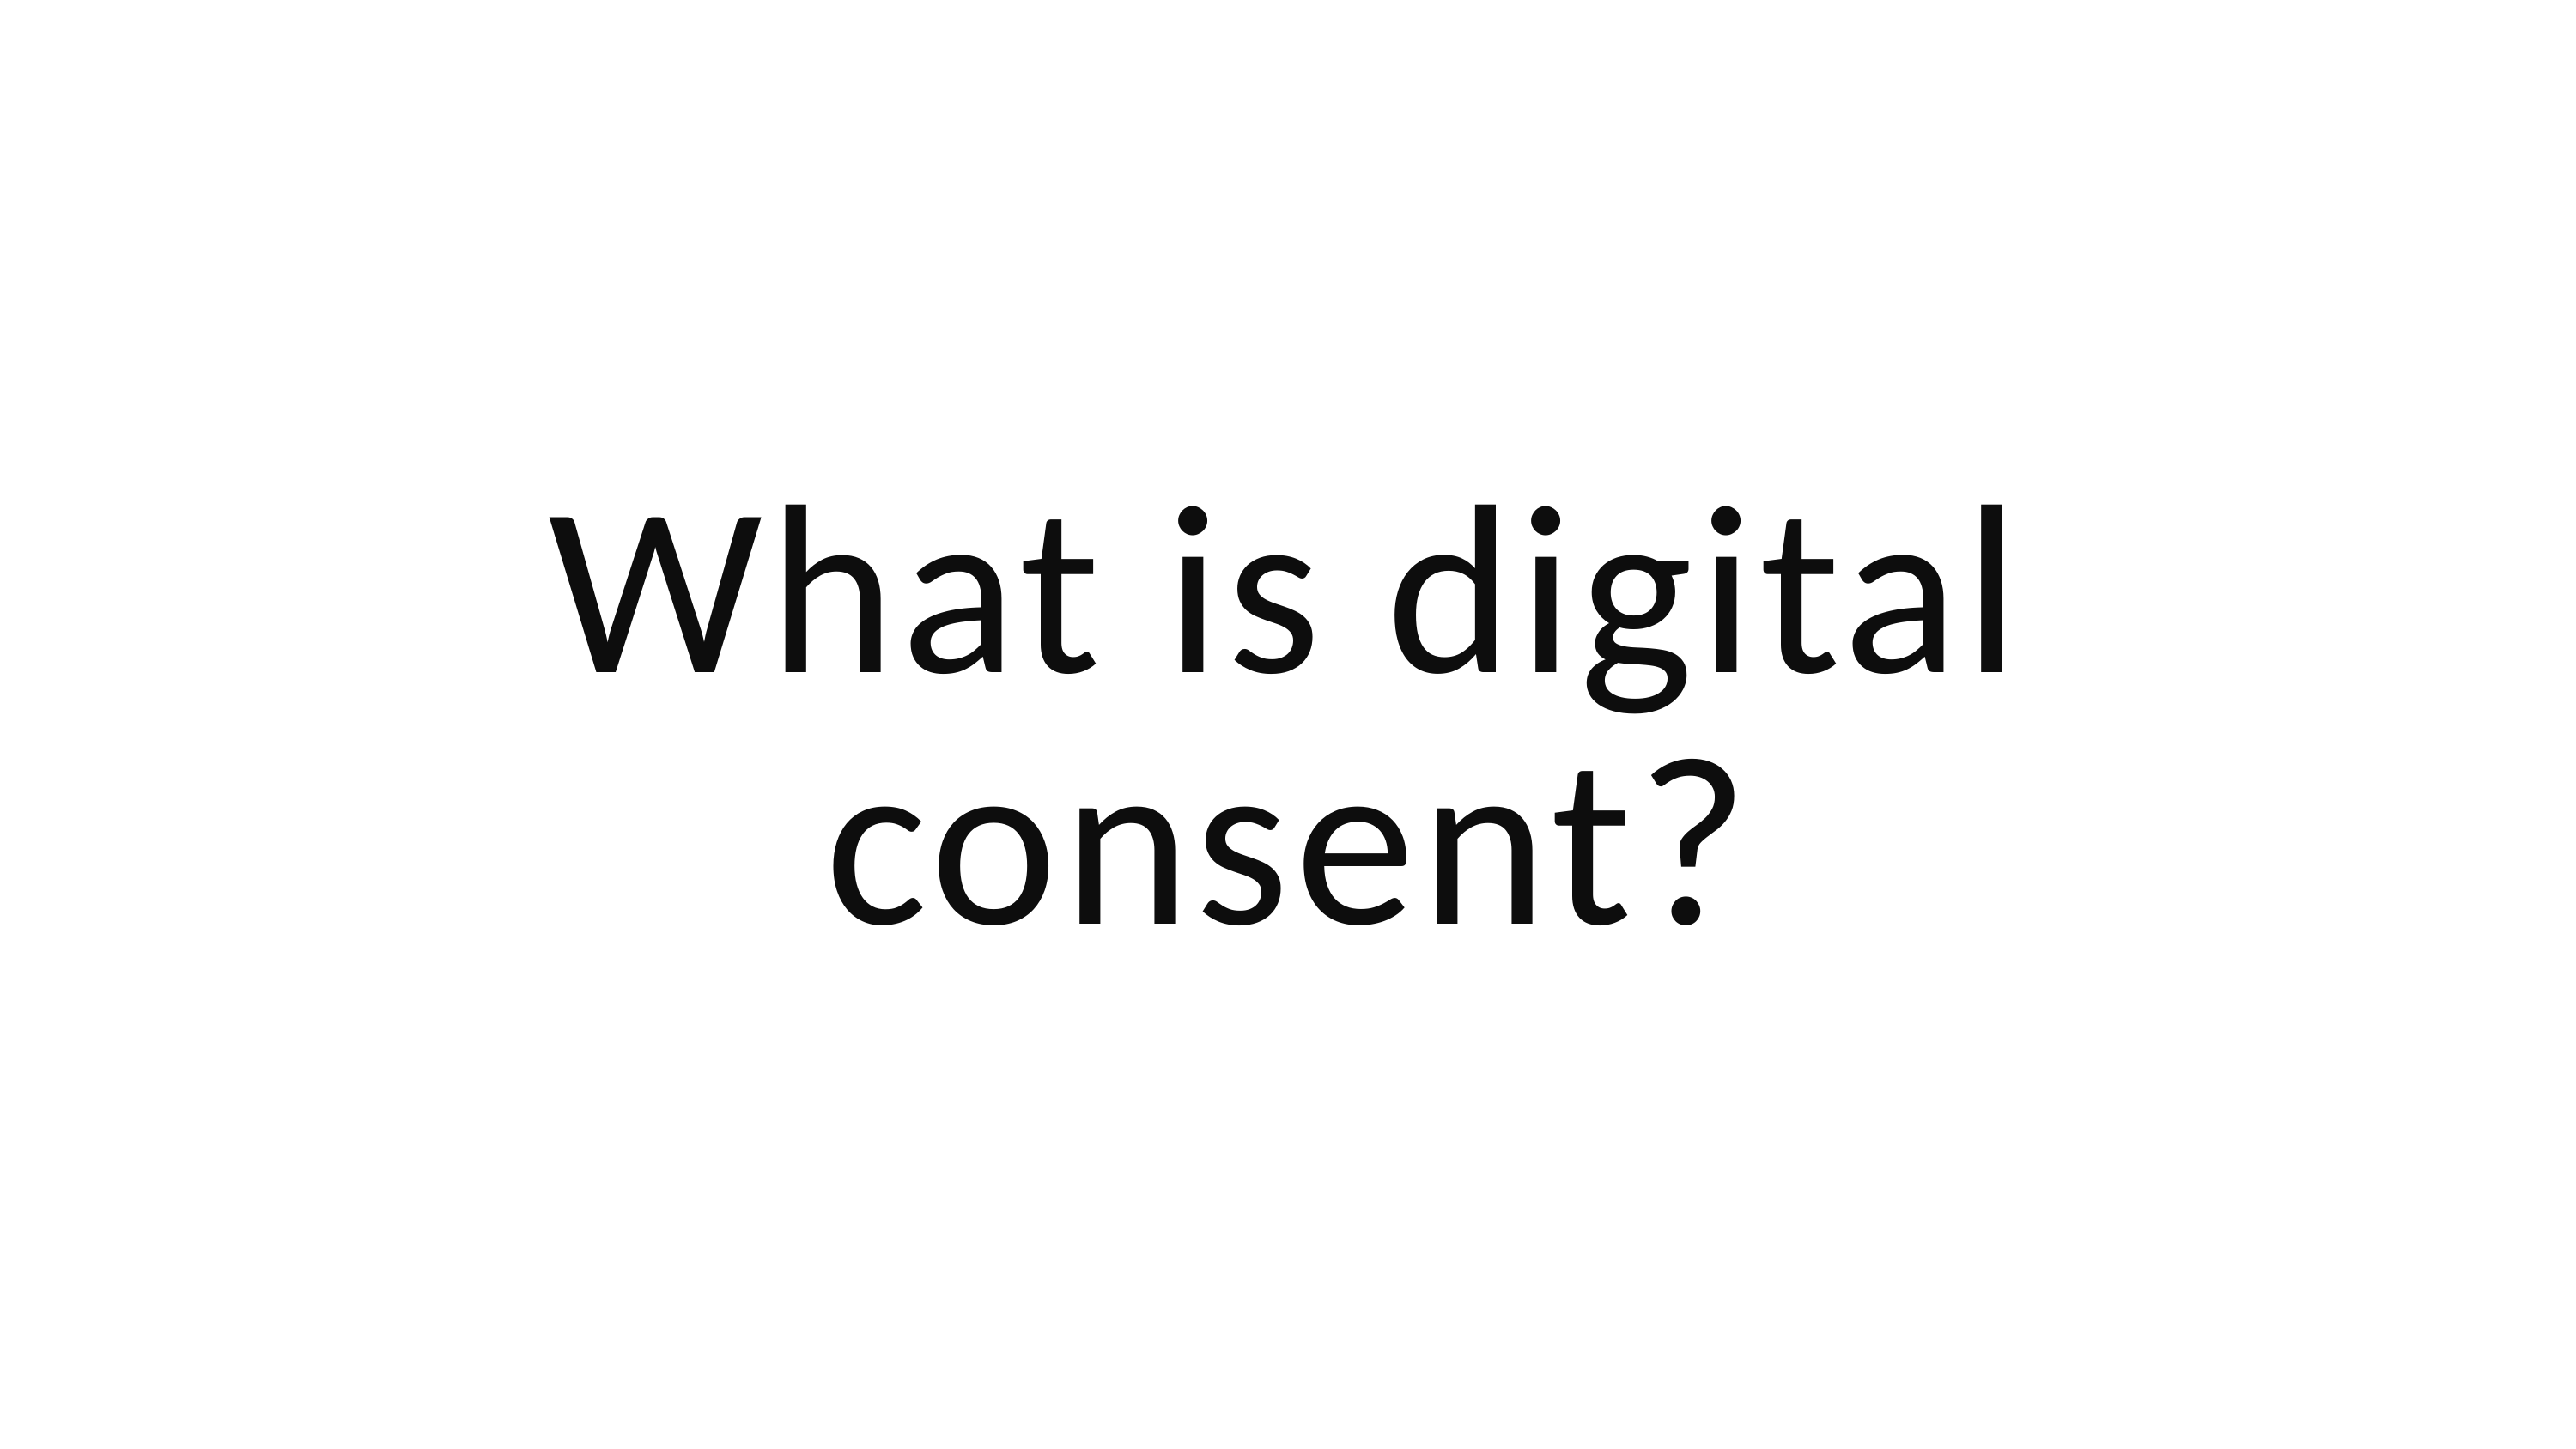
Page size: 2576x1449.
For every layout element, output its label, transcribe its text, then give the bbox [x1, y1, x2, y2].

text_box What is digital consent? [517, 470, 2058, 973]
